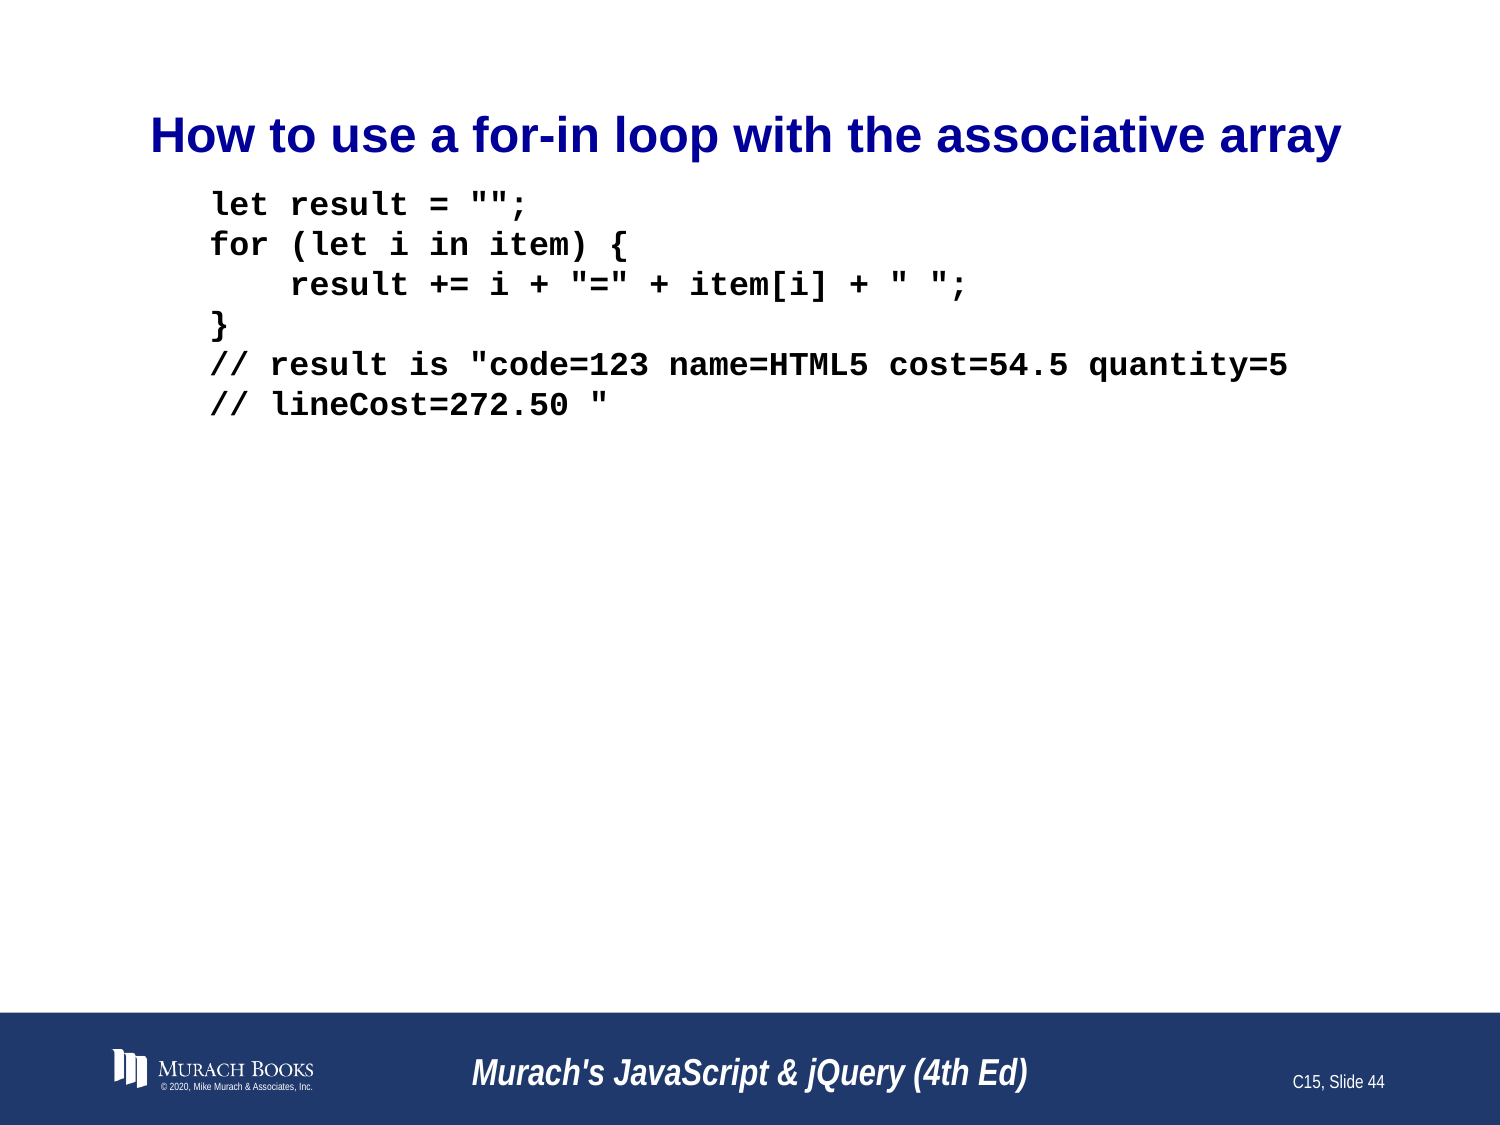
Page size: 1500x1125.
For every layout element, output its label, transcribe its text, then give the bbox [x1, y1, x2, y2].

footer © 2020, Mike Murach & Associates, Inc. [12, 1025, 463, 1100]
slide_number Murach's JavaScript & jQuery (4th Ed) [463, 1025, 1050, 1100]
slide_number C15, Slide 44 [1087, 1025, 1400, 1100]
list let result = ""; for (let i in item) { result += i + "=" + item[i] + " "; } // result is "code=123 name=HTML5 cost=54.5 quantity=5 // lineCost=272.50 " [137, 174, 1350, 975]
title How to use a for-in loop with the associative array [150, 102, 1350, 164]
